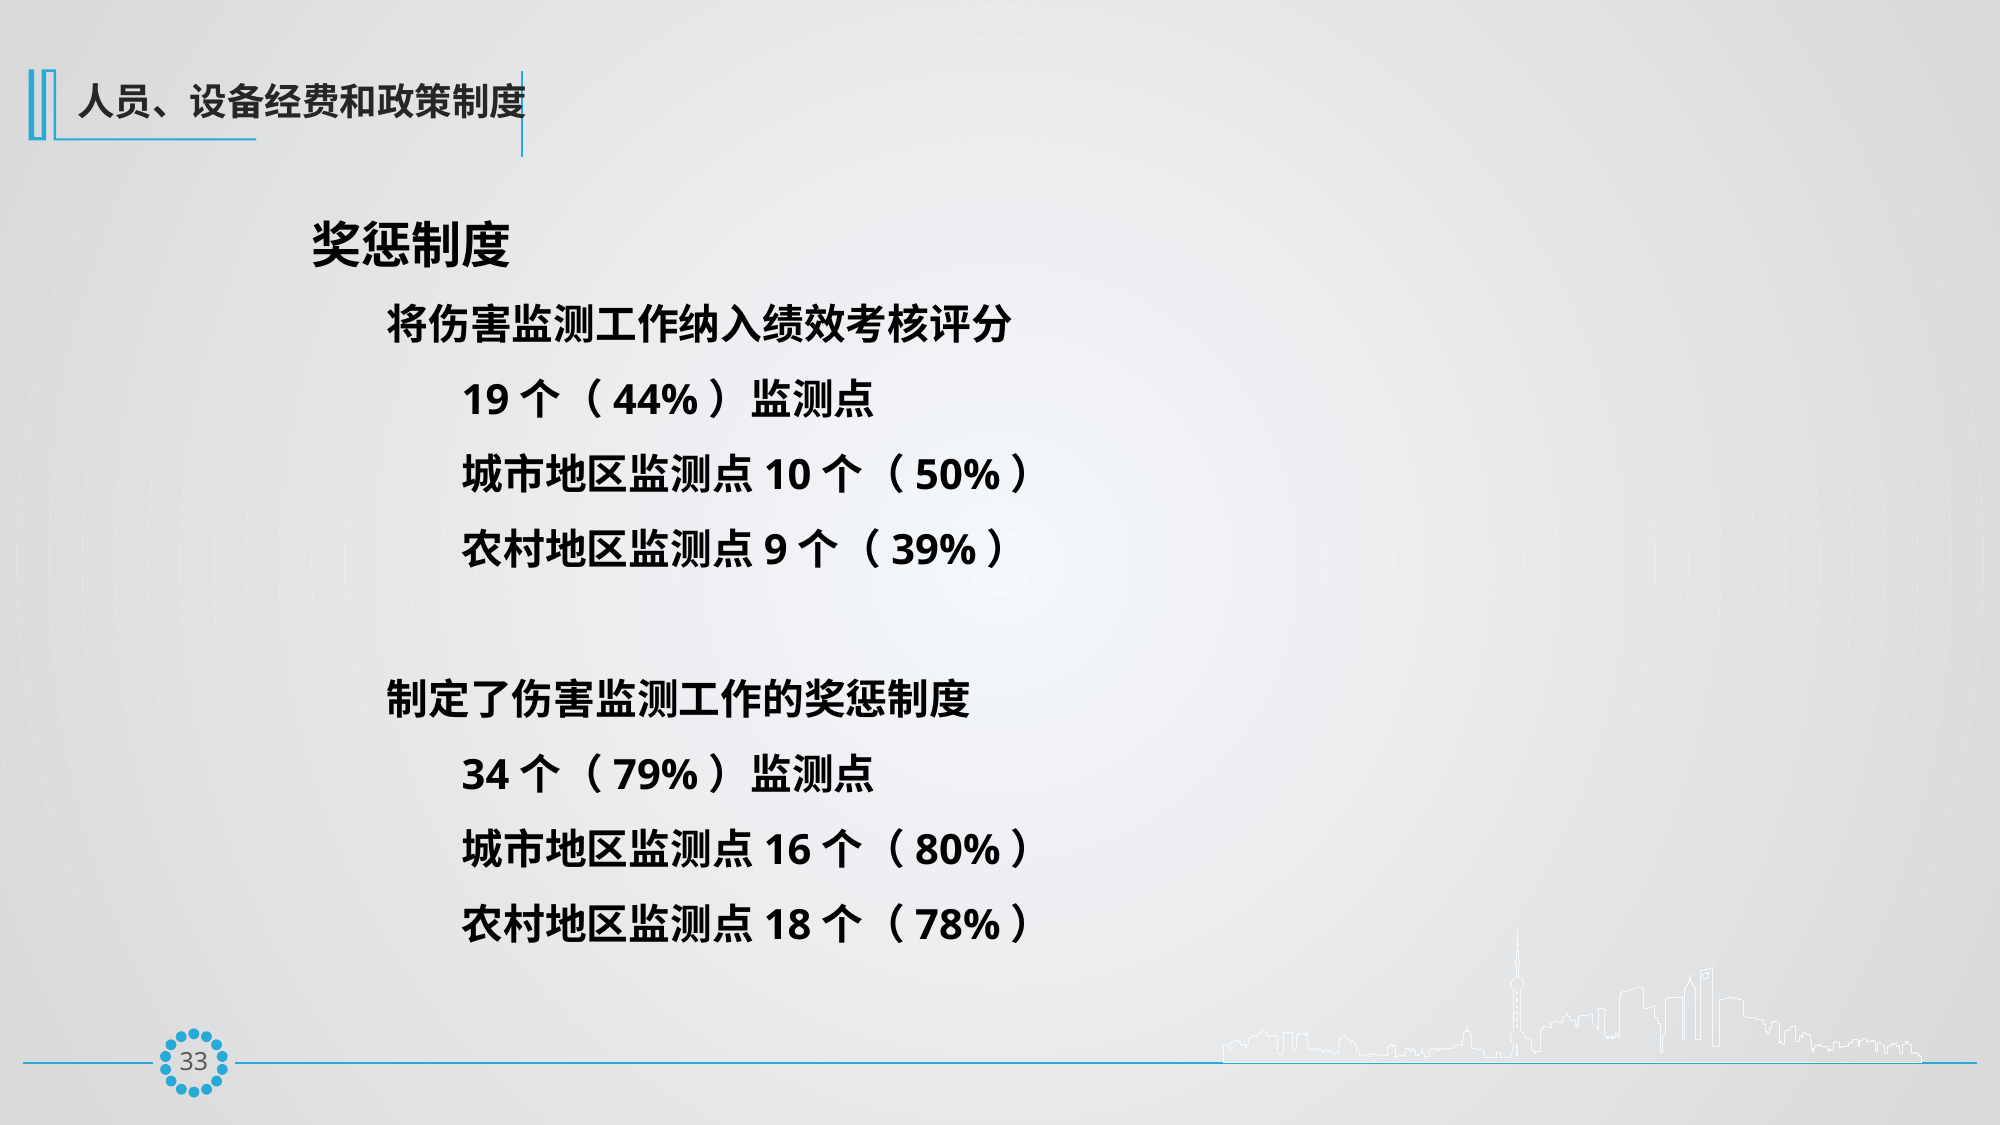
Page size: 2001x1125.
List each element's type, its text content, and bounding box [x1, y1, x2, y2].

text_box 奖惩制度 将伤害监测工作纳入绩效考核评分 19个（44%）监测点 城市地区监测点10个（50%） 农村地区监测点9个（39%） 制定了伤害监测工作的奖惩制度 34个（79%）监测点 城市地区监测点16个（80%） 农村地区监测点18个（78%） [296, 175, 1856, 956]
slide_number 32 [169, 1039, 218, 1086]
text_box 人员、设备经费和政策制度 [62, 70, 567, 130]
